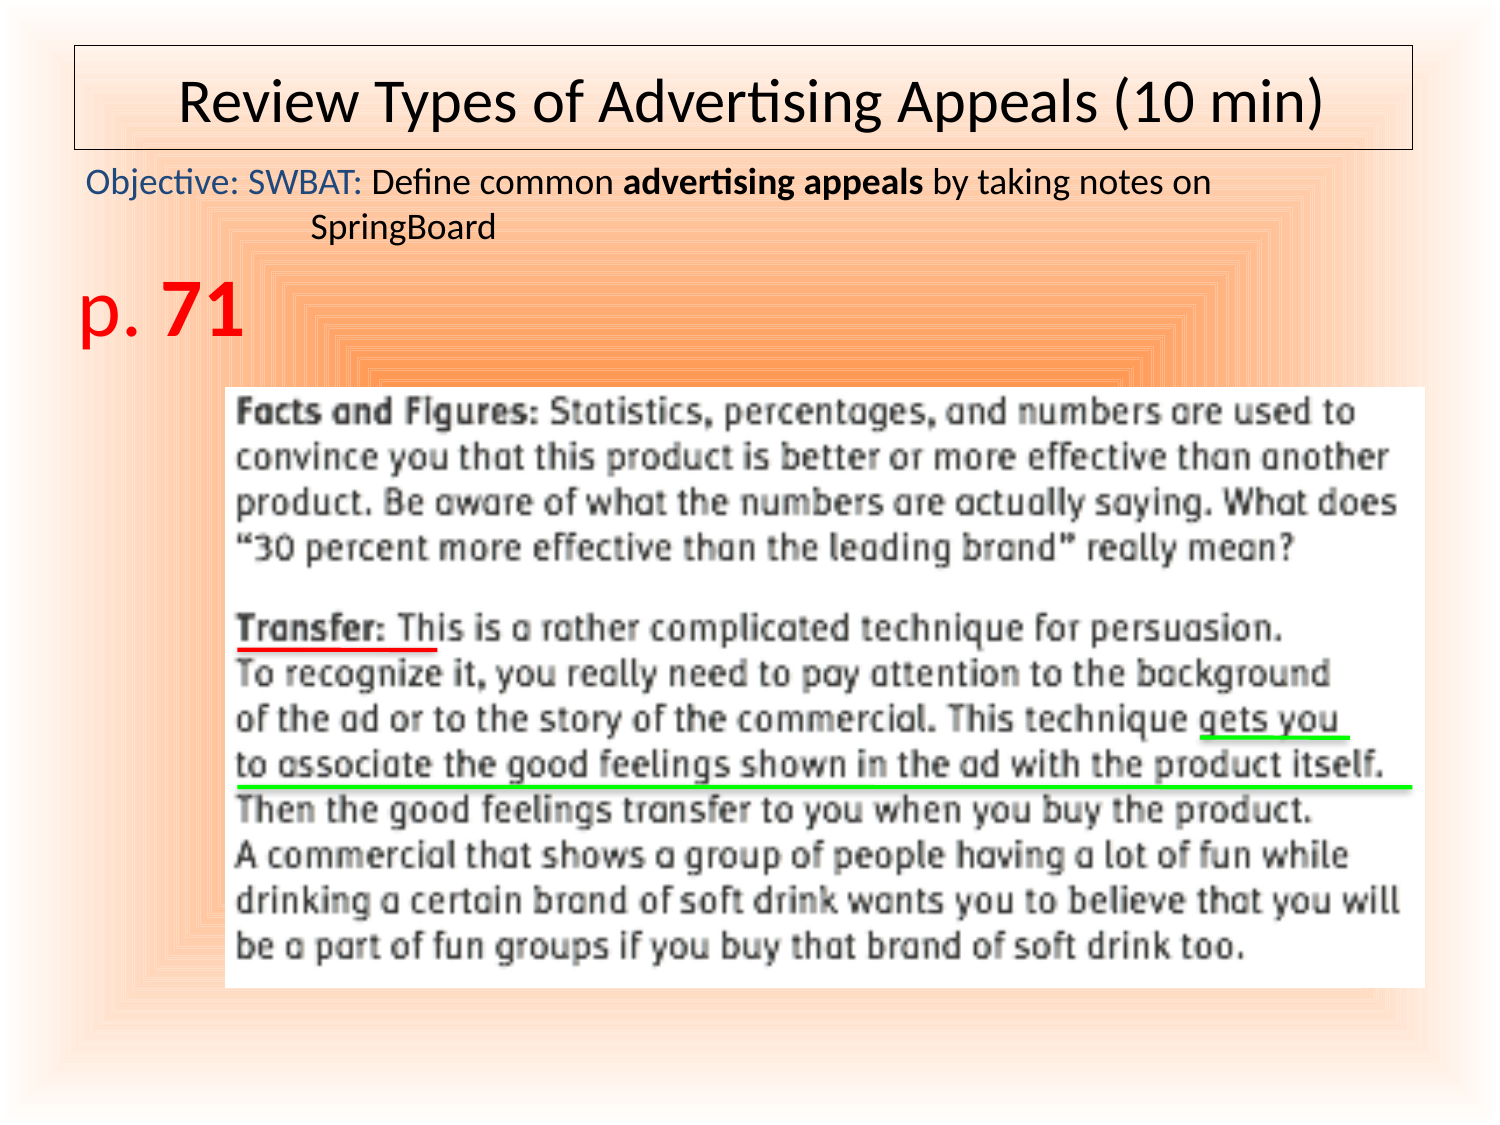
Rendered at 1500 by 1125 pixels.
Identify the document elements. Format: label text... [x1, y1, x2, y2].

picture [224, 387, 1426, 988]
text_box Review Types of Advertising Appeals (10 min) [74, 45, 1413, 149]
text_box Objective: SWBAT: Define common advertising appeals by taking notes on SpringBoard [70, 149, 1413, 255]
text_box p. 71 [62, 245, 313, 361]
